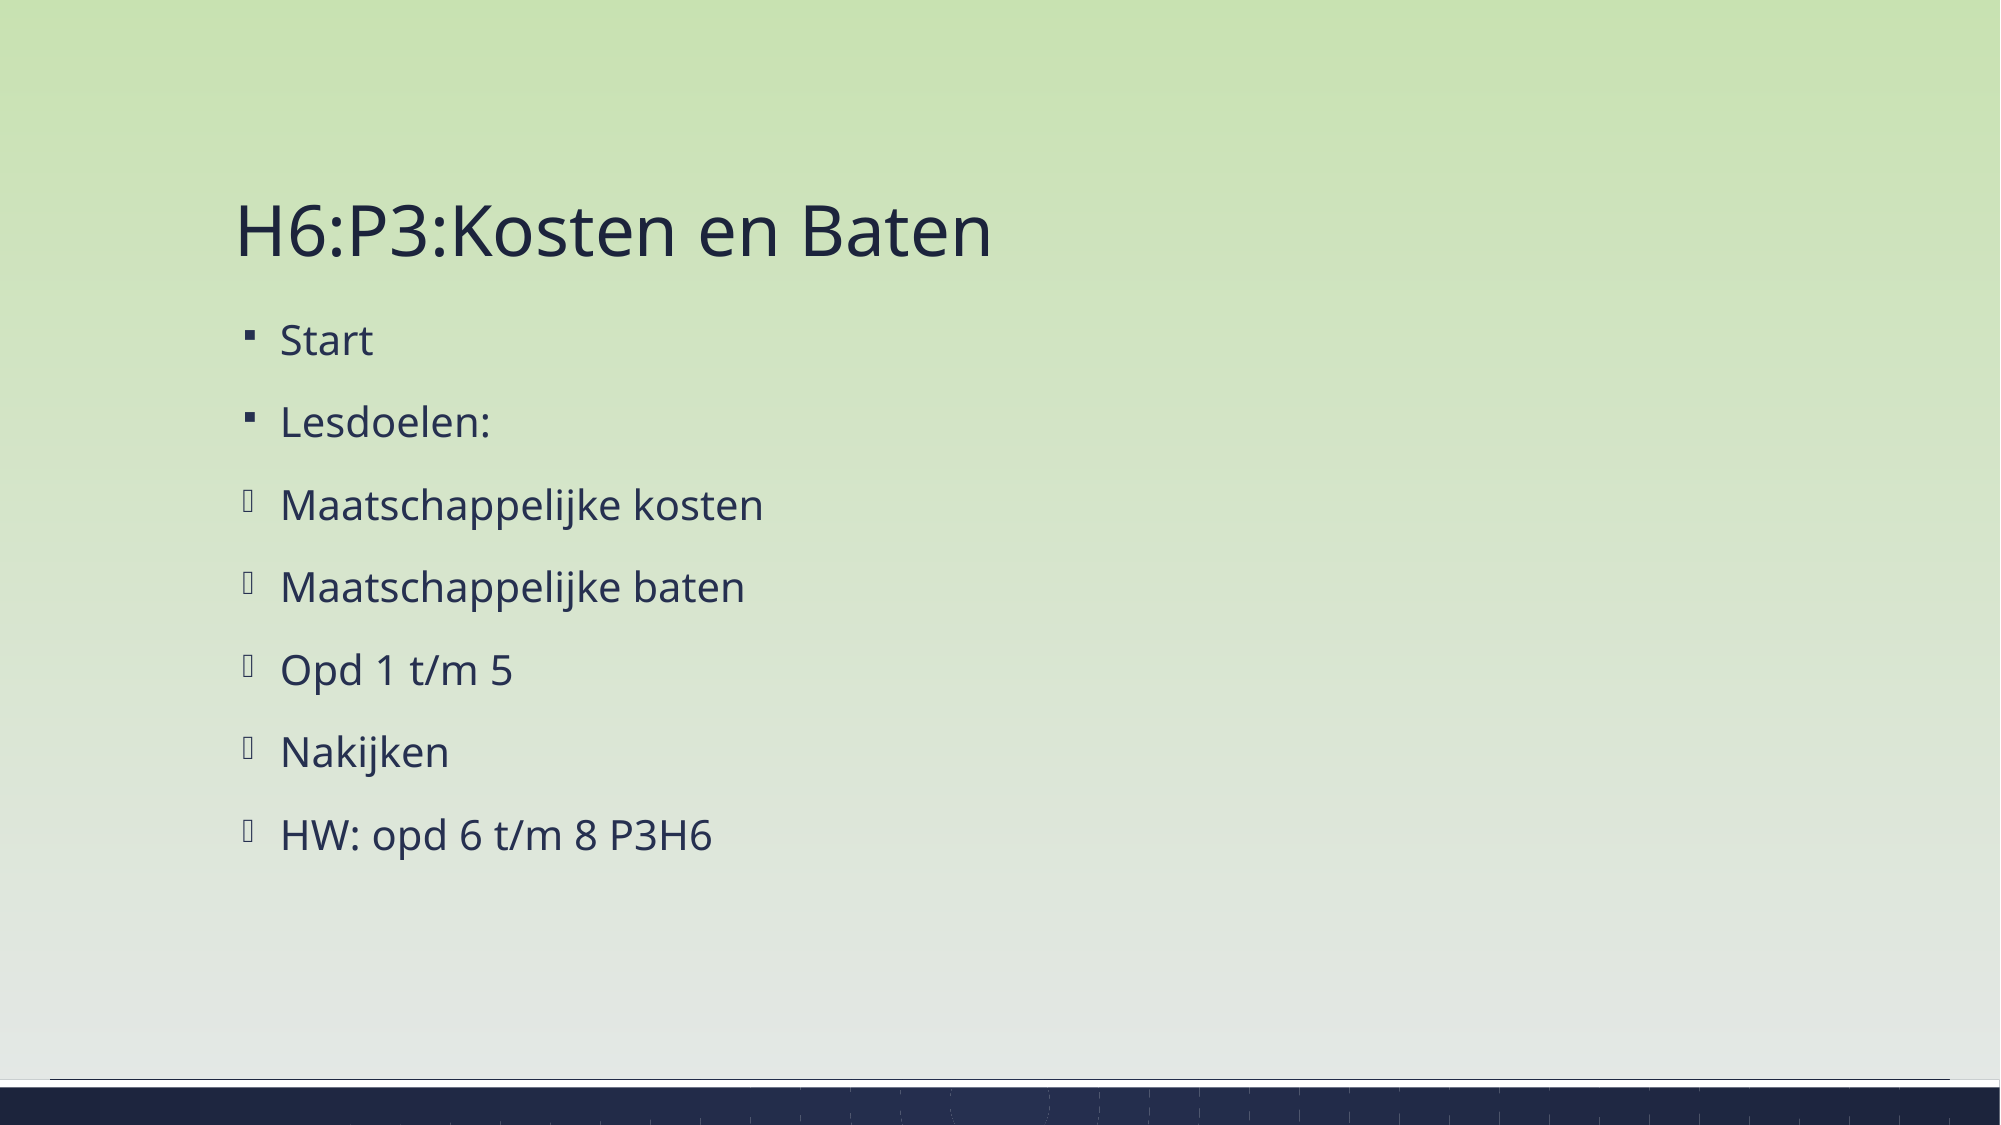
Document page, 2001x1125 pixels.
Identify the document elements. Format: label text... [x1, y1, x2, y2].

list Start Lesdoelen: Maatschappelijke kosten Maatschappelijke baten Opd 1 t/m 5 Nakijken HW: opd 6 t/m 8 P3H6 [219, 311, 1780, 990]
title H6:P3:Kosten en Baten [219, 76, 1780, 279]
